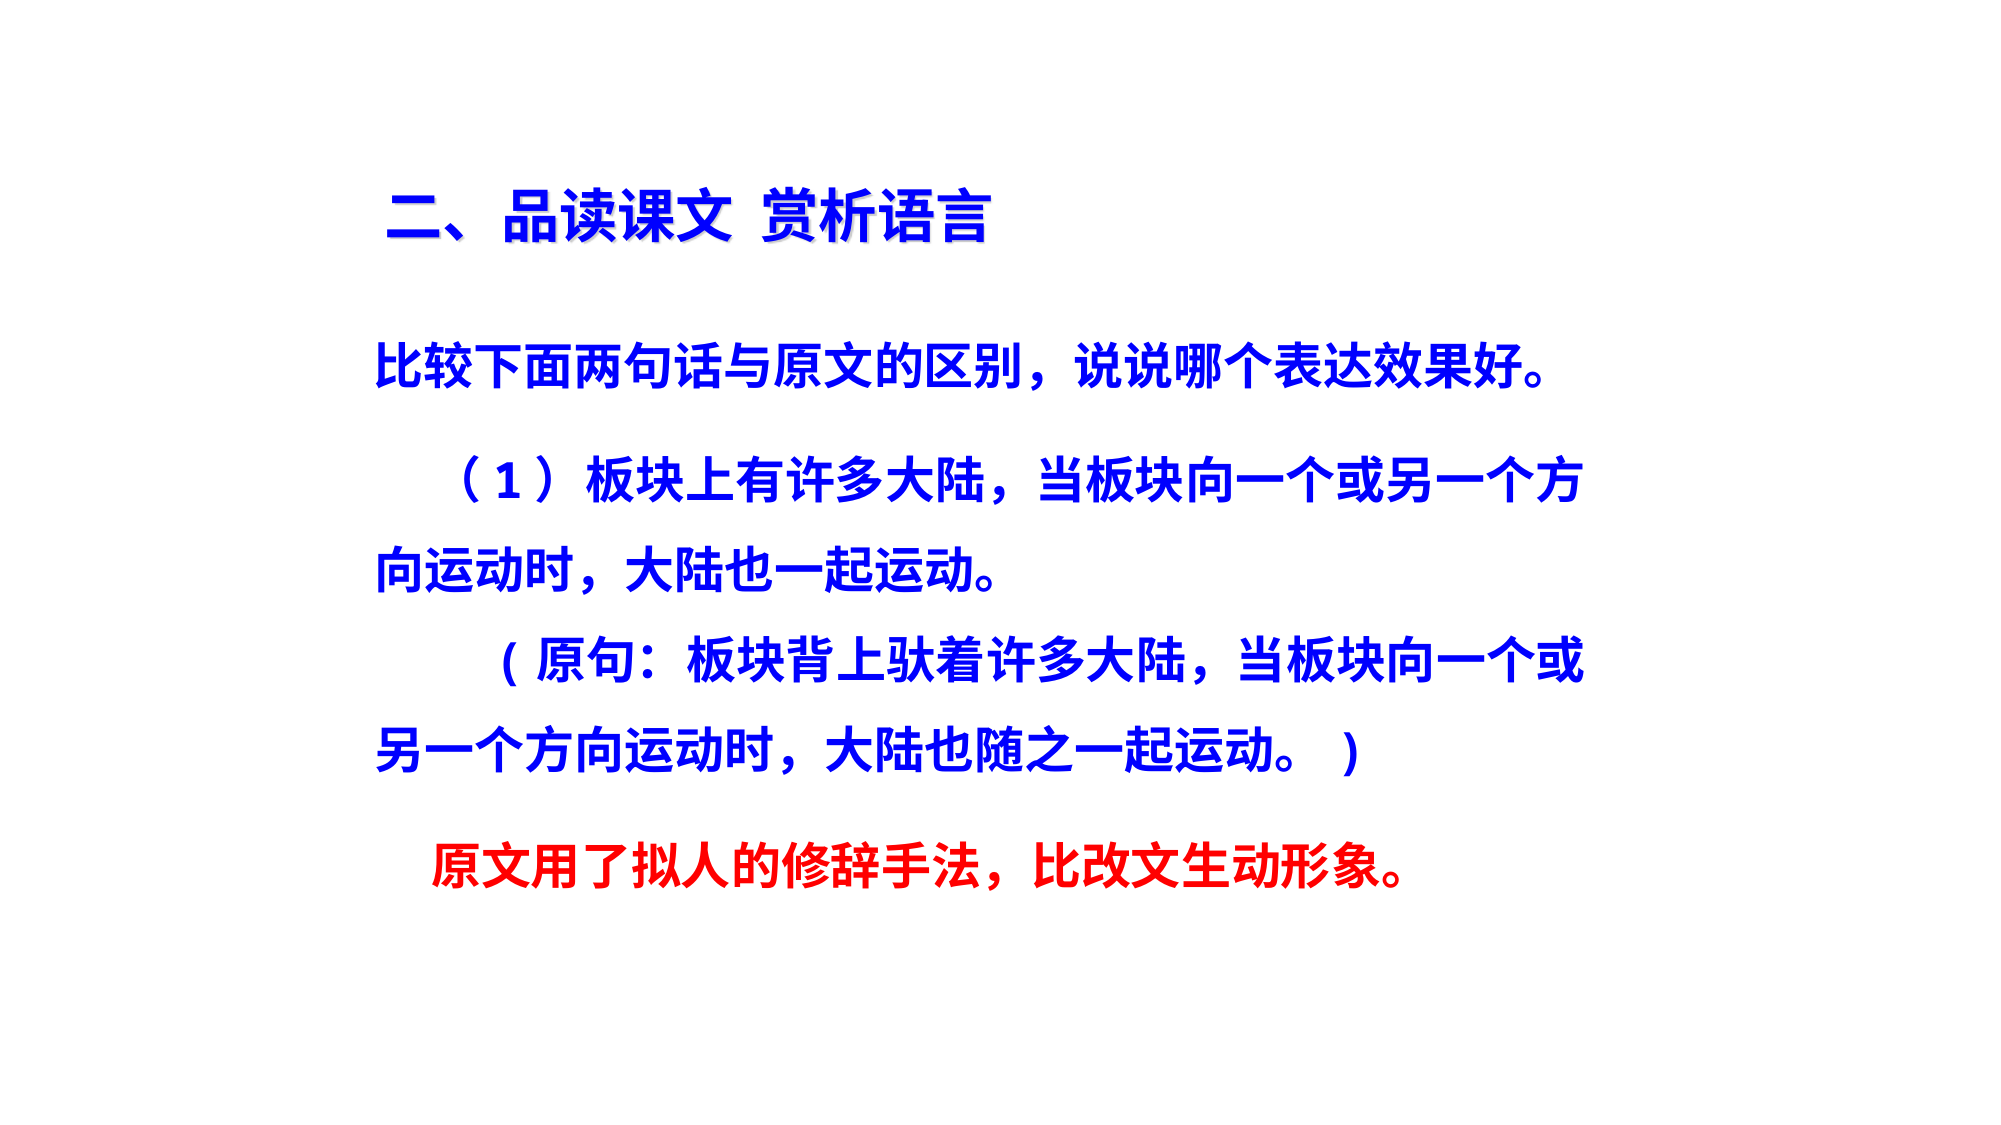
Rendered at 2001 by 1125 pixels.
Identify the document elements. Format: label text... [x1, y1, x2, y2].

text_box 二、品读课文 赏析语言 [369, 171, 1160, 257]
text_box 原文用了拟人的修辞手法，比改文生动形象。 [359, 797, 1625, 903]
text_box （1）板块上有许多大陆，当板块向一个或另一个方向运动时，大陆也一起运动。 (原句：板块背上驮着许多大陆，当板块向一个或另一个方向运动时，大陆也随之一起运动。) [359, 410, 1631, 786]
text_box 比较下面两句话与原文的区别，说说哪个表达效果好。 [359, 296, 1686, 402]
